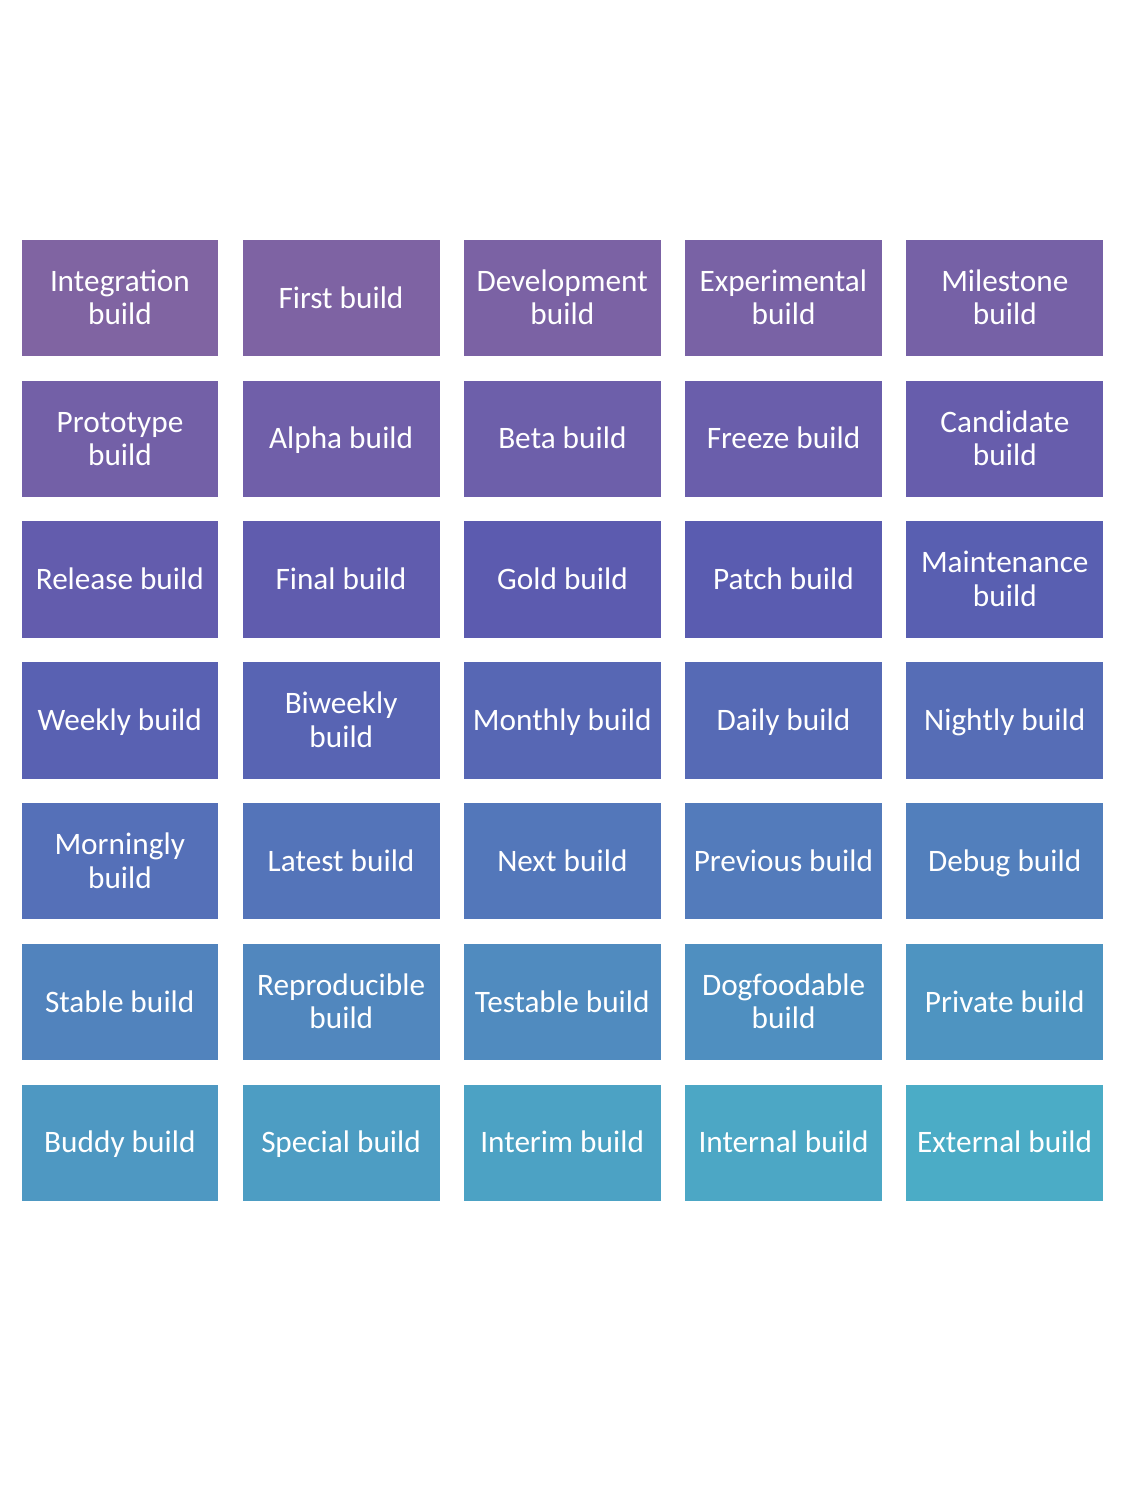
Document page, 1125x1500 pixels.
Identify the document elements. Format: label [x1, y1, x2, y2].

text_box [18, 111, 1107, 1329]
